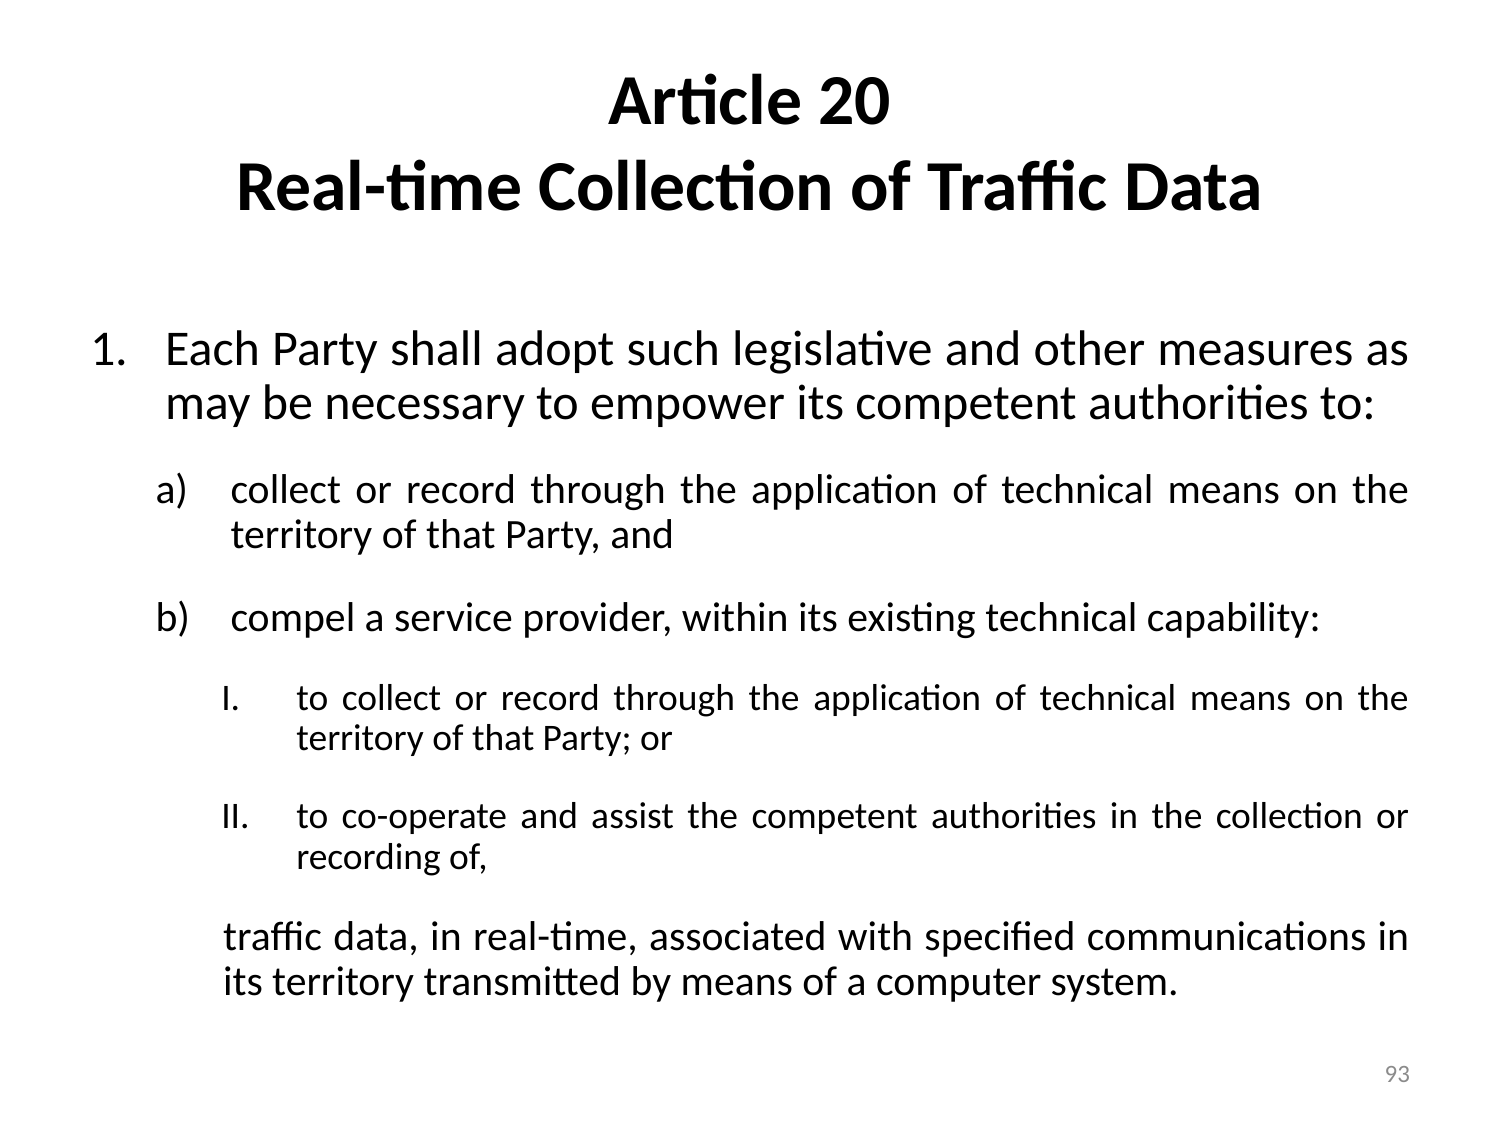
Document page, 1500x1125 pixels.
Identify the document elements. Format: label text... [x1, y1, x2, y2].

title Article 20 Real-time Collection of Traffic Data [74, 44, 1426, 233]
slide_number 93 [1074, 1042, 1425, 1103]
list Each Party shall adopt such legislative and other measures as may be necessary to empower its competent authorities to: collect or record through the application of technical means on the territory of that Party, and compel a service provider, within its existing technical capability: to collect or record through the application of technical means on the territory of that Party; or to co-operate and assist the competent authorities in the collection or recording of, traffic data, in real-time, associated with specified communications in its territory transmitted by means of a computer system. [74, 314, 1426, 1086]
